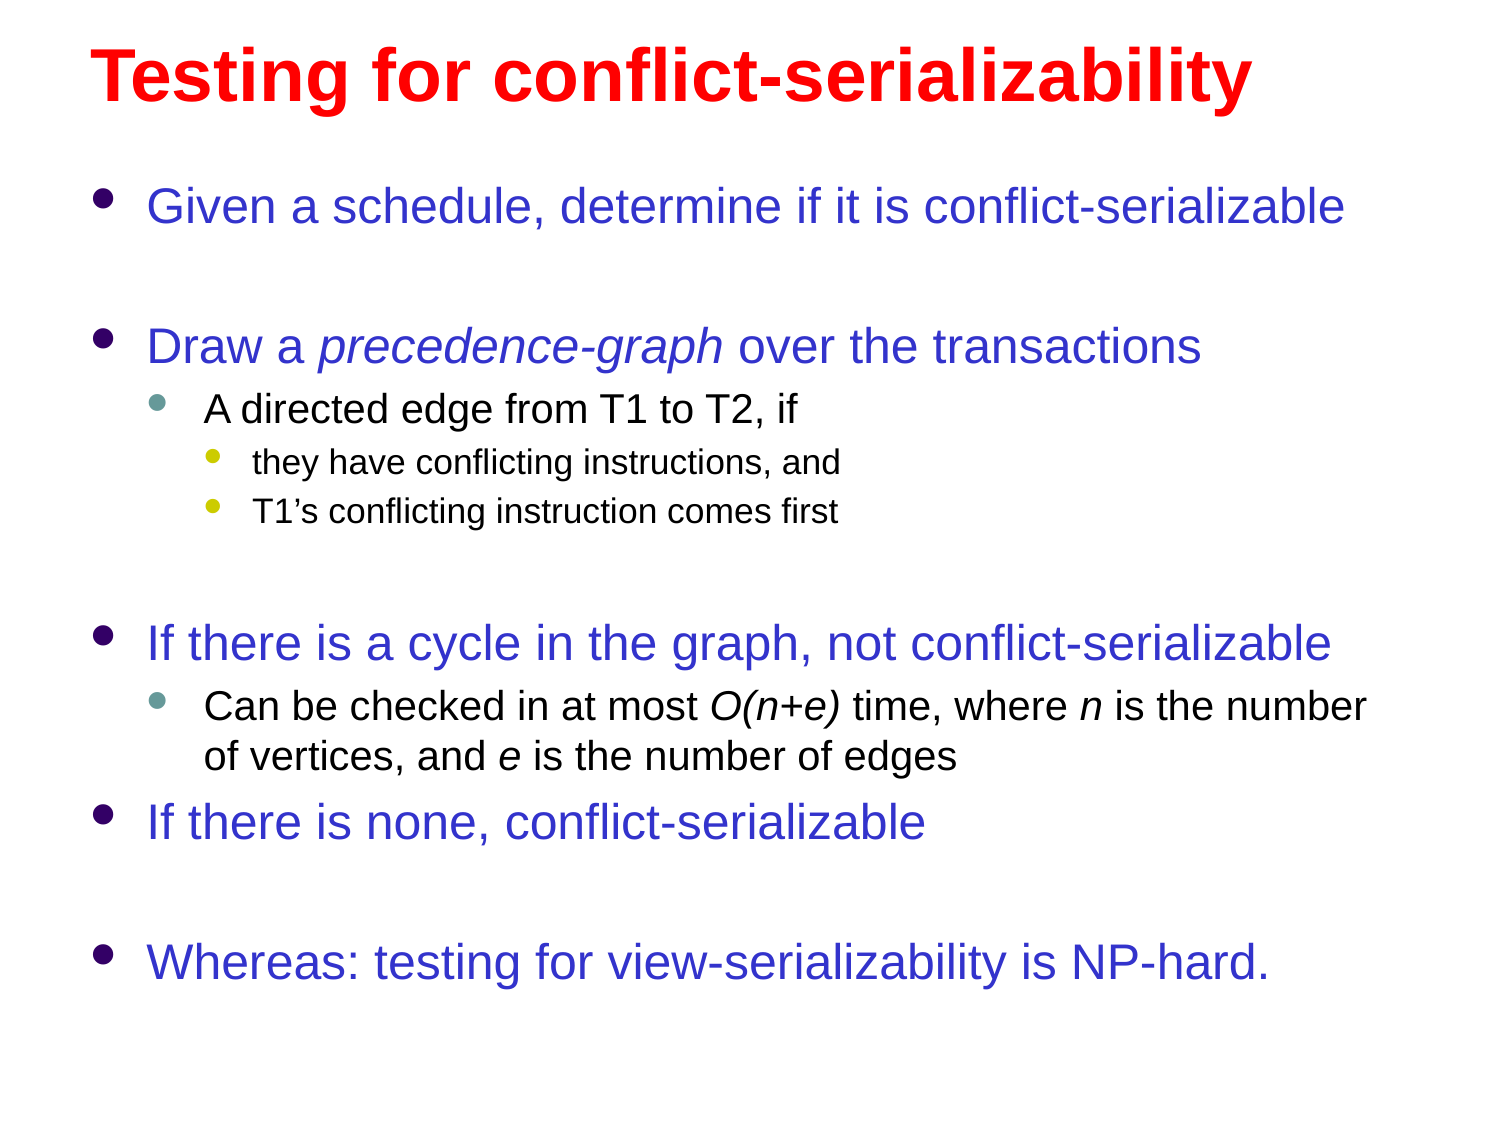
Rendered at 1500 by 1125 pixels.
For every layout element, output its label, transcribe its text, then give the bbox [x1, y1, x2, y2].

list Given a schedule, determine if it is conflict-serializable Draw a precedence-graph over the transactions A directed edge from T1 to T2, if they have conflicting instructions, and T1’s conflicting instruction comes first If there is a cycle in the graph, not conflict-serializable Can be checked in at most O(n+e) time, where n is the number of vertices, and e is the number of edges If there is none, conflict-serializable Whereas: testing for view-serializability is NP-hard. [74, 165, 1426, 828]
title Testing for conflict-serializability [74, 0, 1313, 125]
